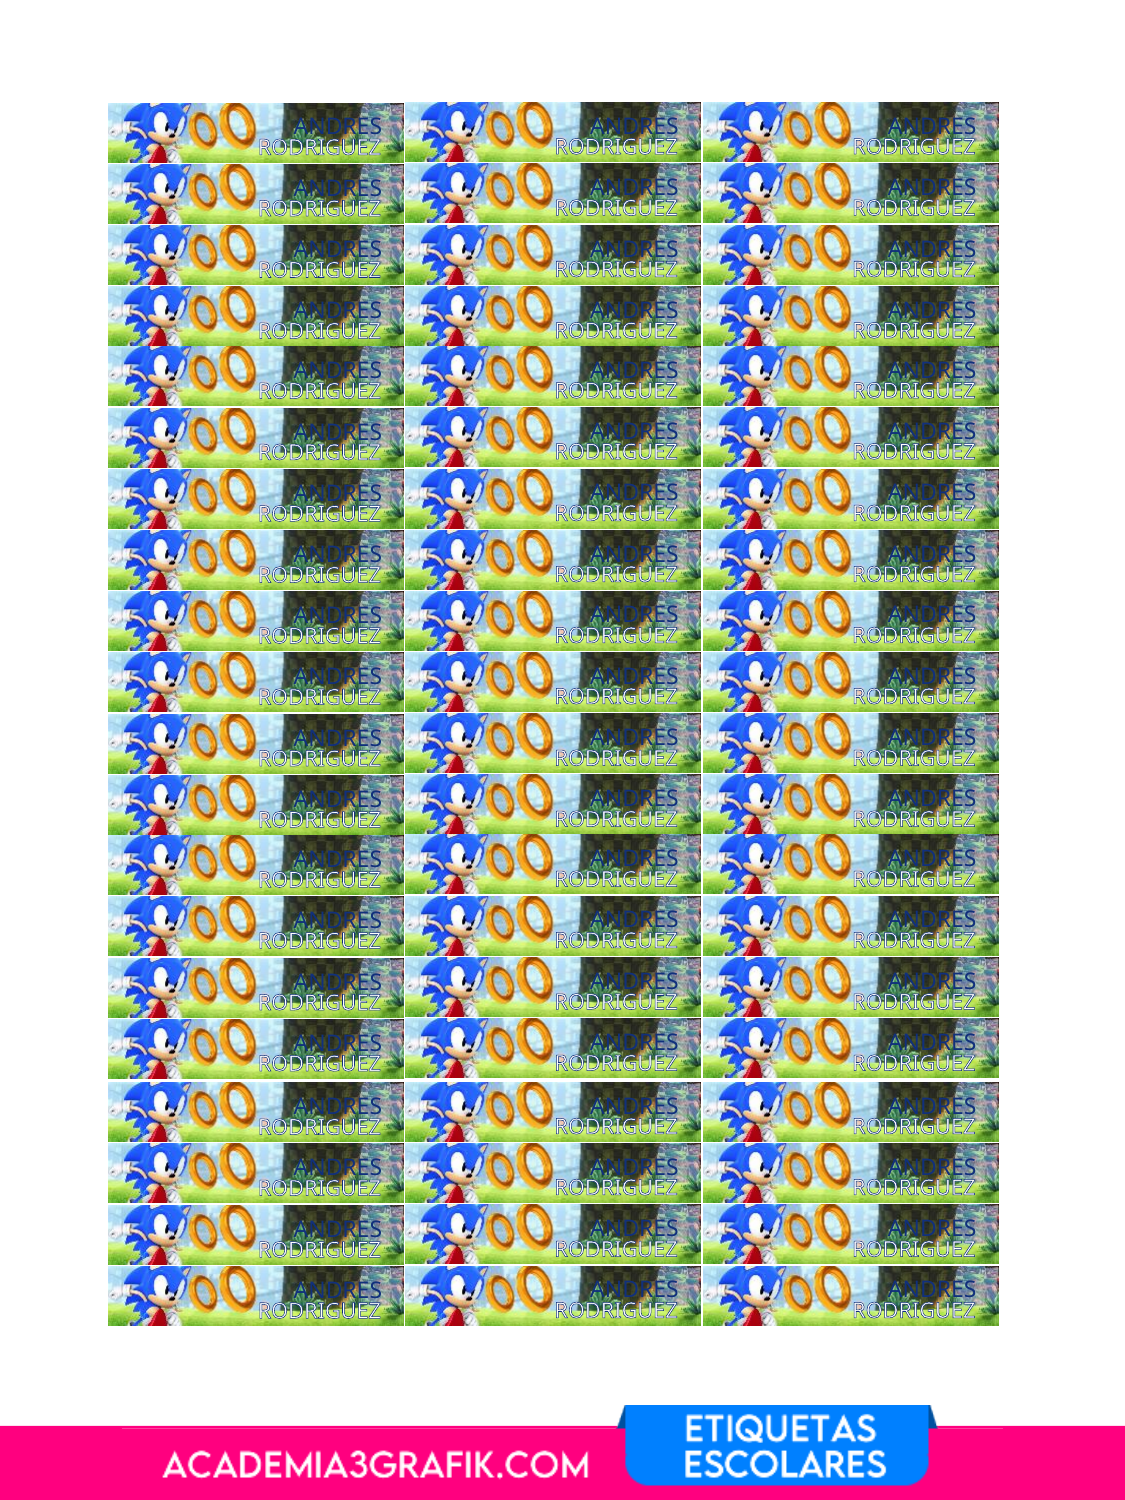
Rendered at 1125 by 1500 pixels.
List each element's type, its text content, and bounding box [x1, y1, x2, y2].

picture [405, 957, 701, 1017]
picture [703, 896, 999, 956]
picture [405, 102, 701, 162]
picture [703, 530, 999, 590]
picture [405, 591, 701, 651]
picture [703, 1082, 999, 1142]
picture [703, 652, 999, 712]
picture [703, 102, 999, 162]
picture [405, 407, 701, 467]
picture [108, 1205, 404, 1265]
picture [108, 591, 404, 651]
picture [405, 530, 701, 590]
picture [703, 286, 999, 406]
picture [108, 775, 404, 895]
picture [108, 286, 404, 406]
picture [108, 164, 404, 224]
picture [405, 468, 701, 529]
picture [703, 957, 999, 1017]
picture [703, 407, 999, 467]
picture [108, 1266, 404, 1326]
picture [108, 103, 404, 163]
picture [405, 225, 701, 285]
picture [405, 163, 701, 223]
picture [108, 1019, 404, 1079]
picture [405, 1266, 701, 1326]
picture [405, 1204, 701, 1264]
picture [703, 774, 999, 895]
text_box RODRIGUEZ [837, 1078, 991, 1082]
picture [108, 1082, 404, 1142]
picture [122, 1405, 1003, 1500]
picture [703, 591, 999, 651]
picture [703, 468, 999, 529]
picture [108, 1143, 404, 1203]
picture [703, 1018, 999, 1078]
picture [108, 530, 404, 590]
picture [108, 408, 404, 468]
picture [703, 1266, 999, 1326]
picture [405, 896, 701, 956]
picture [405, 774, 701, 895]
picture [405, 1143, 701, 1203]
text_box RODRIGUEZ [539, 1078, 693, 1082]
text_box RODRIGUEZ [539, 1326, 693, 1330]
picture [405, 652, 701, 712]
picture [108, 958, 404, 1018]
picture [703, 1143, 999, 1203]
picture [108, 469, 404, 529]
picture [108, 652, 404, 712]
picture [405, 1082, 701, 1142]
picture [703, 163, 999, 223]
picture [108, 896, 404, 956]
text_box RODRIGUEZ [242, 1326, 397, 1331]
picture [703, 1204, 999, 1264]
picture [405, 713, 701, 773]
picture [405, 286, 701, 406]
picture [108, 714, 404, 774]
picture [108, 225, 404, 285]
picture [405, 1018, 701, 1078]
picture [703, 225, 999, 285]
text_box RODRIGUEZ [837, 1326, 991, 1330]
picture [703, 713, 999, 773]
